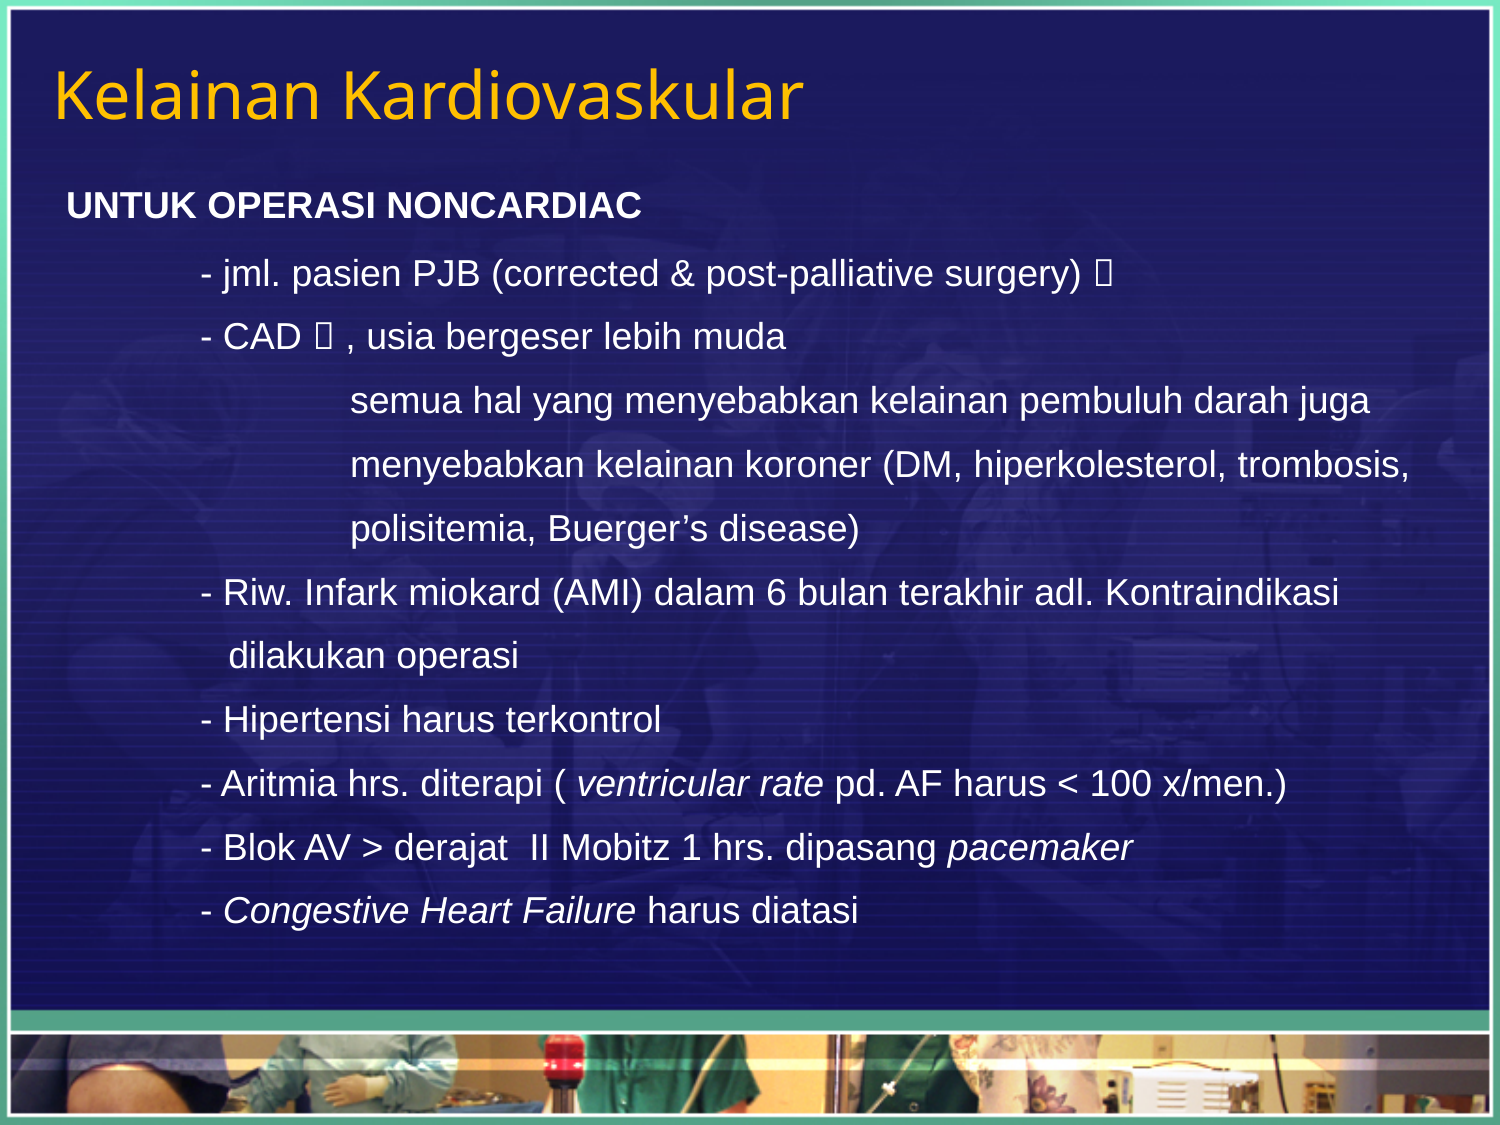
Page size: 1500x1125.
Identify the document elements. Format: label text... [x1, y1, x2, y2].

picture [0, 0, 1500, 1125]
text_box UNTUK OPERASI NONCARDIAC - jml. pasien PJB (corrected & post-palliative surgery)  - CAD  , usia bergeser lebih muda semua hal yang menyebabkan kelainan pembuluh darah juga menyebabkan kelainan koroner (DM, hiperkolesterol, trombosis, polisitemia, Buerger’s disease) - Riw. Infark miokard (AMI) dalam 6 bulan terakhir adl. Kontraindikasi dilakukan operasi - Hipertensi harus terkontrol - Aritmia hrs. diterapi ( ventricular rate pd. AF harus < 100 x/men.) - Blok AV > derajat II Mobitz 1 hrs. dipasang pacemaker - Congestive Heart Failure harus diatasi [35, 152, 1460, 1067]
title Kelainan Kardiovaskular [37, 11, 1463, 175]
